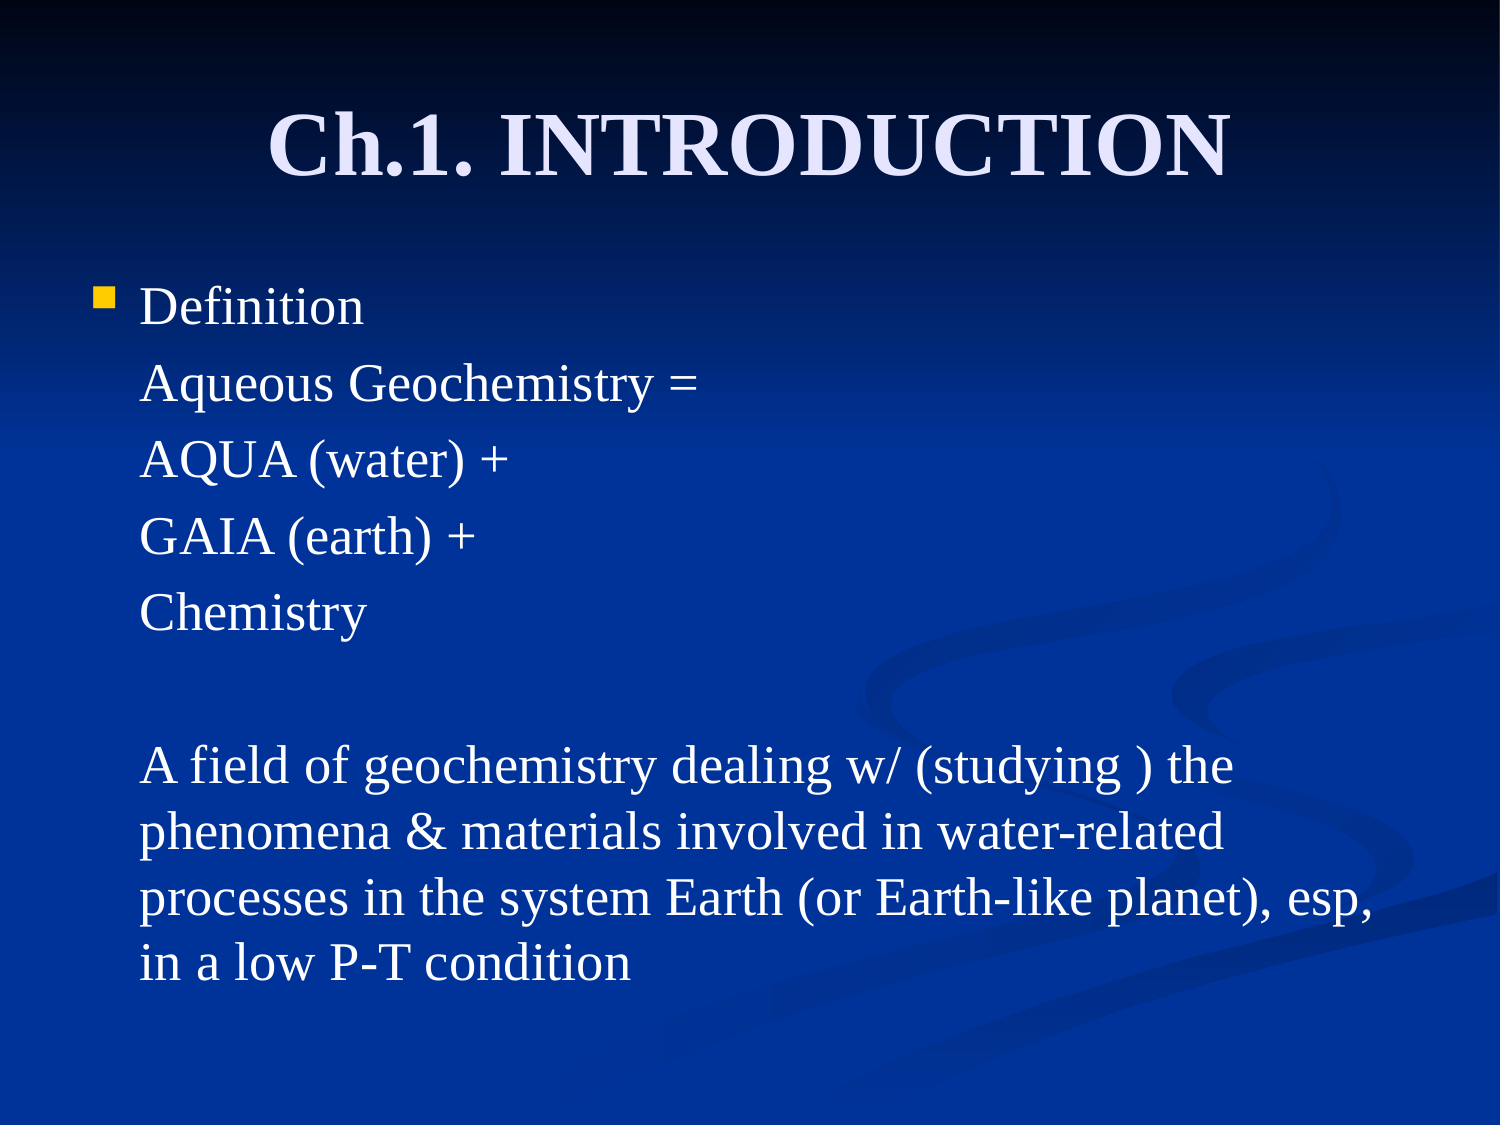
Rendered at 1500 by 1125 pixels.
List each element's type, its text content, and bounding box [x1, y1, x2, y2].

list Definition Aqueous Geochemistry = AQUA (water) + GAIA (earth) + Chemistry A field of geochemistry dealing w/ (studying ) the phenomena & materials involved in water-related processes in the system Earth (or Earth-like planet), esp, in a low P-T condition [74, 262, 1426, 1006]
title Ch.1. INTRODUCTION [74, 44, 1426, 233]
